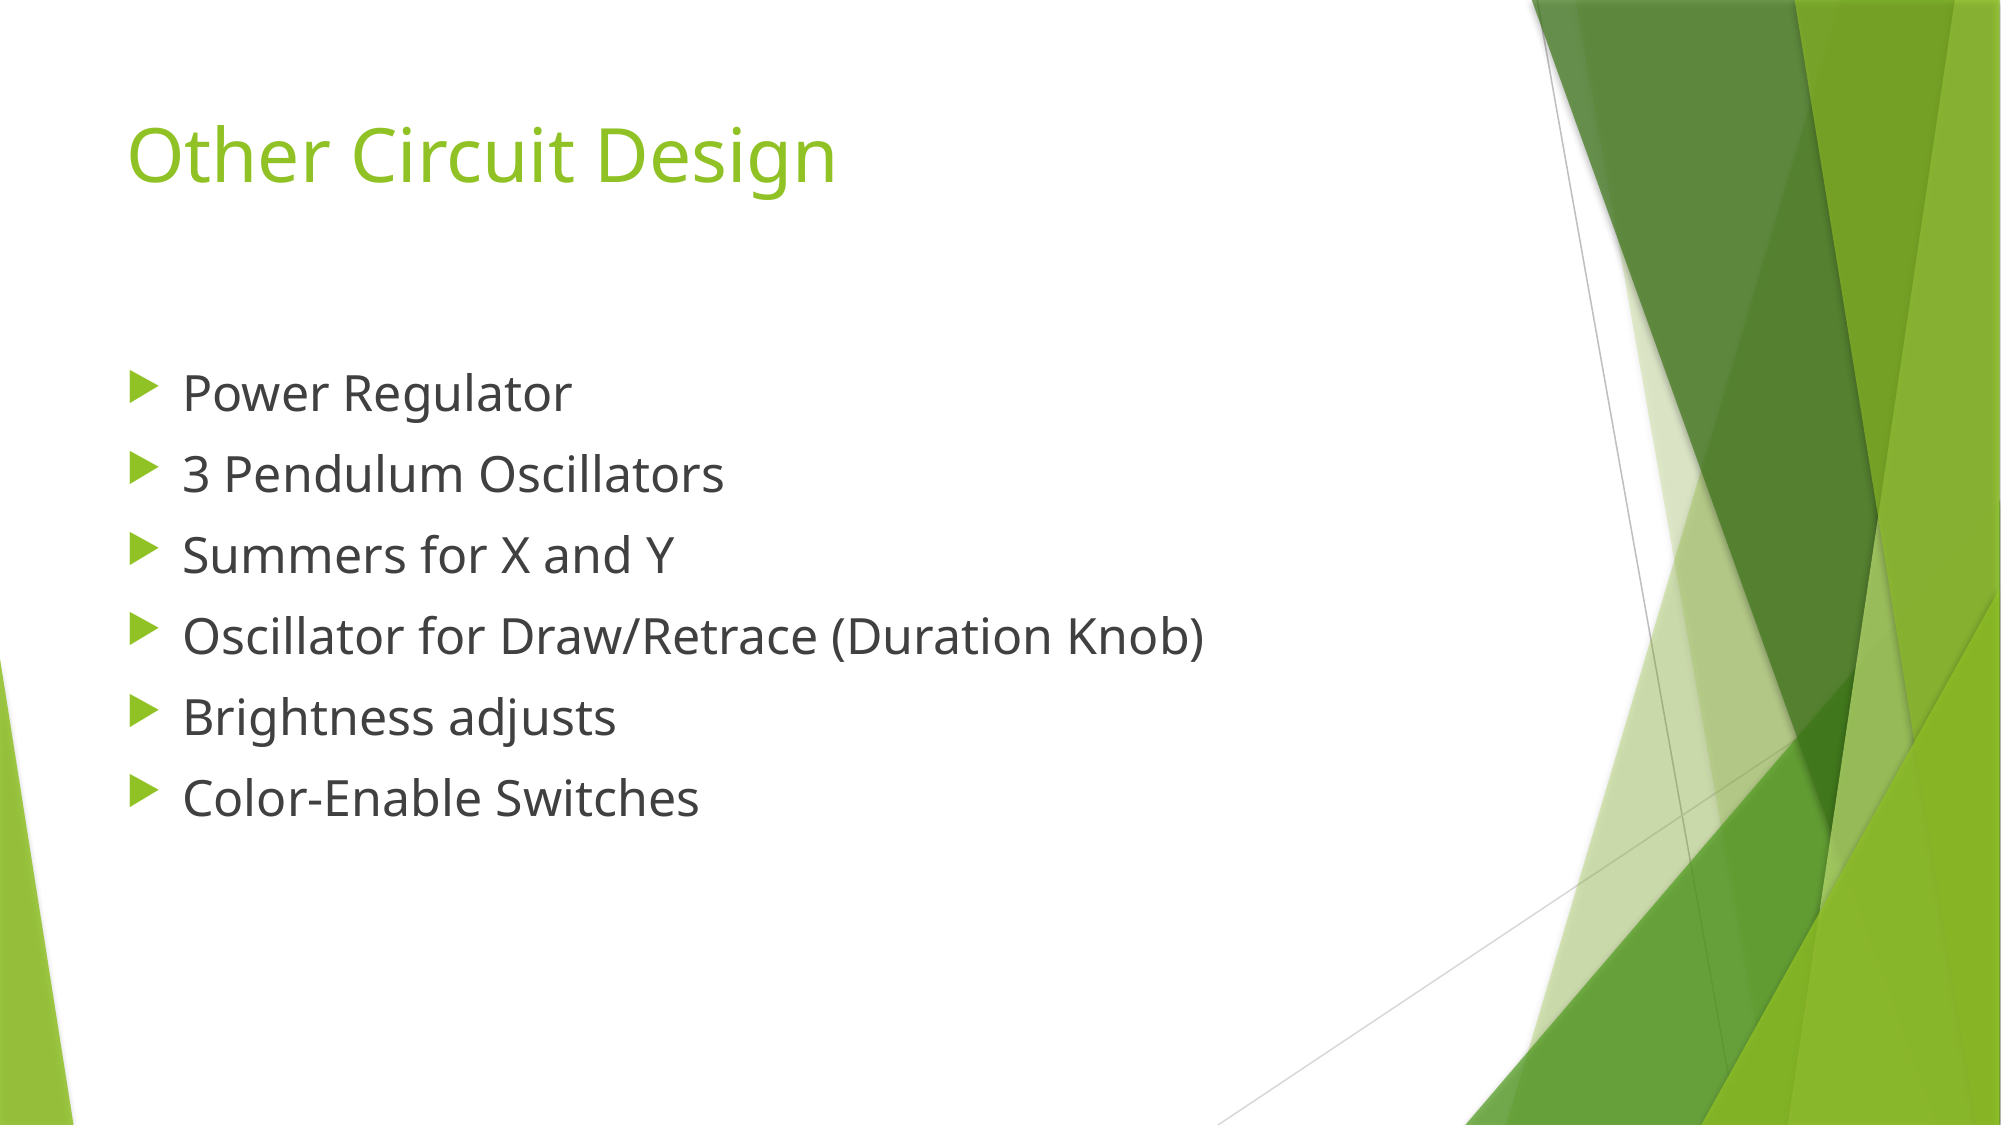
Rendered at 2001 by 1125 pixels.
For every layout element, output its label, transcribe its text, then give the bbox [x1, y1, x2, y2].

title Other Circuit Design [111, 99, 1522, 317]
list Power Regulator 3 Pendulum Oscillators Summers for X and Y Oscillator for Draw/Retrace (Duration Knob) Brightness adjusts Color-Enable Switches [111, 354, 1522, 992]
